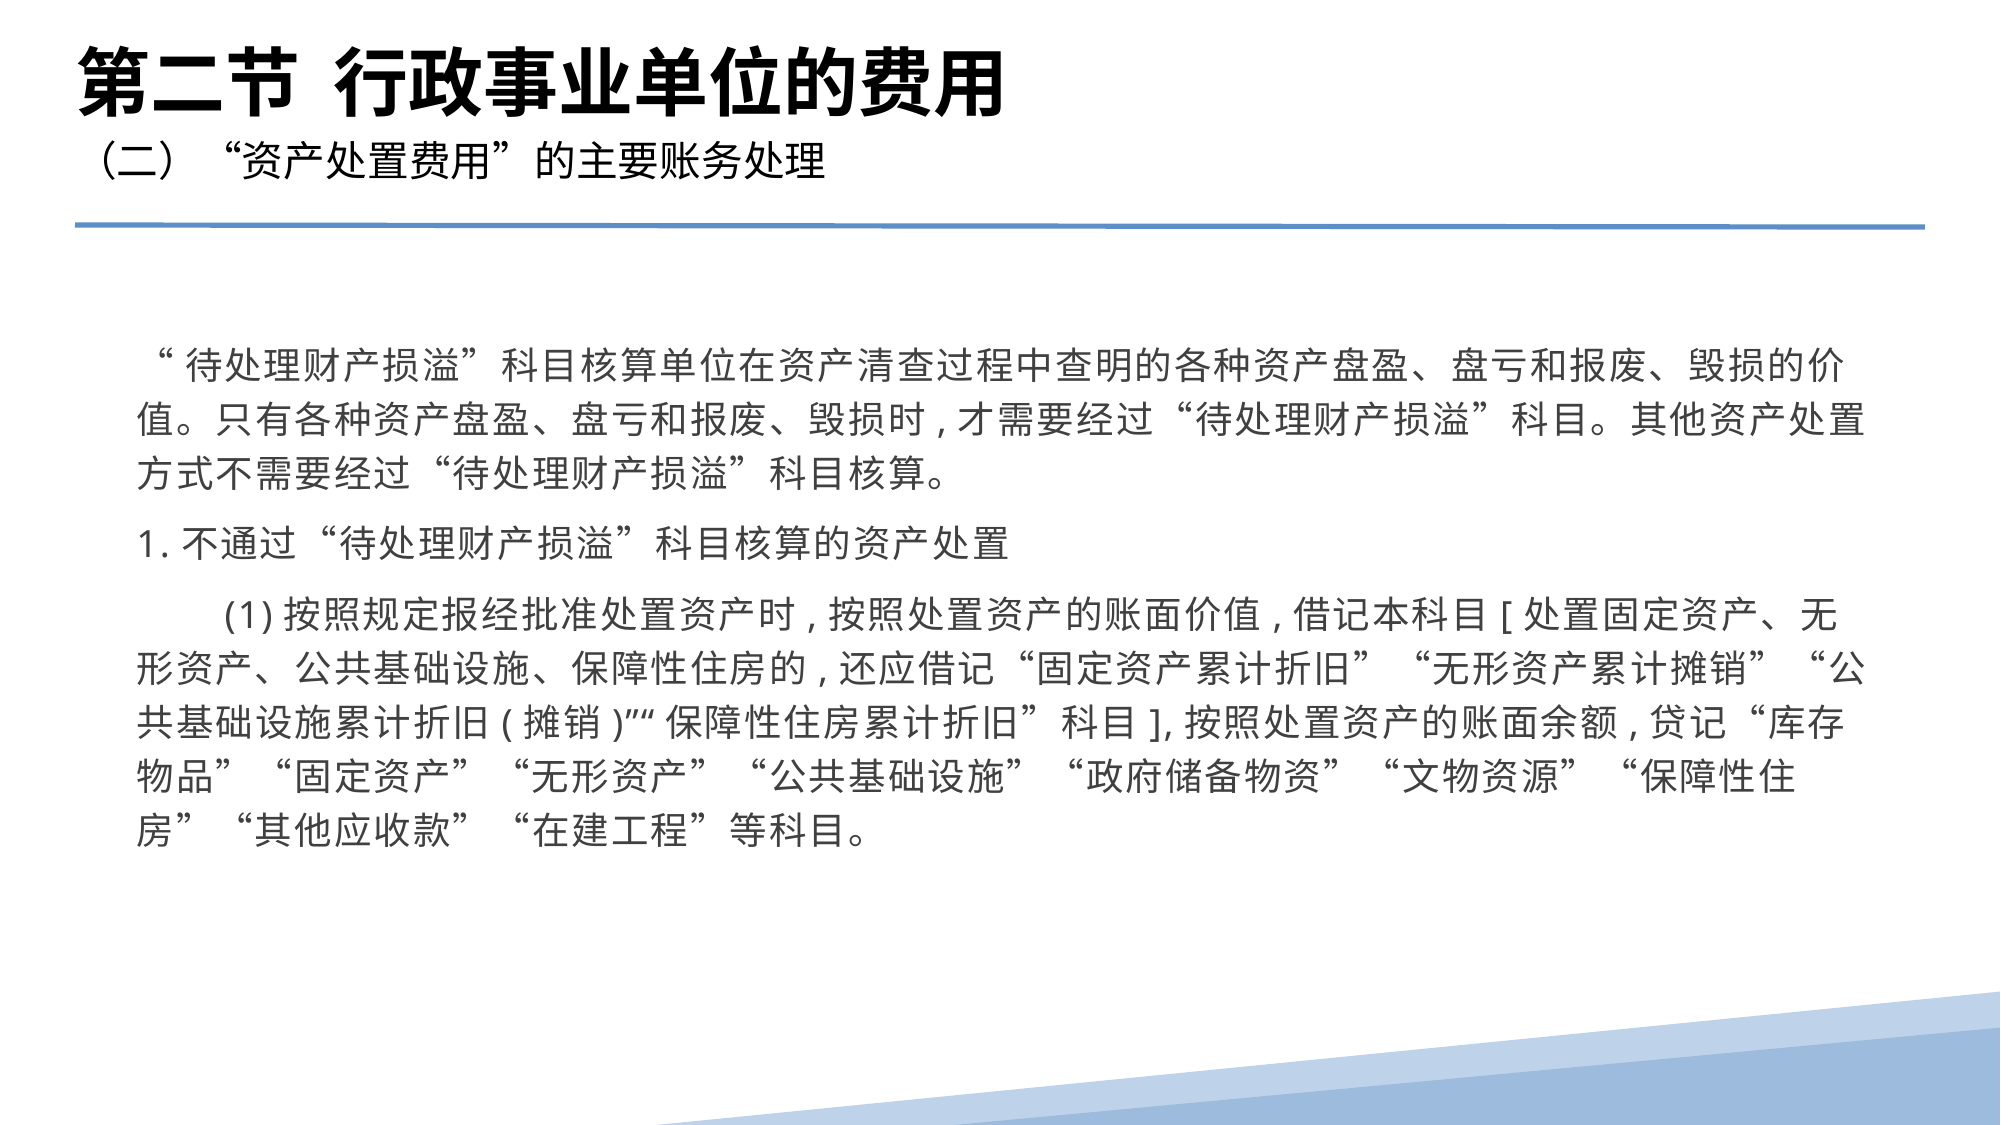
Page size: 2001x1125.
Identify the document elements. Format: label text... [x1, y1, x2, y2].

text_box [74, 224, 1925, 228]
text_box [656, 991, 2000, 1125]
text_box 第二节 行政事业单位的费用 [75, 24, 1925, 124]
text_box “待处理财产损溢”科目核算单位在资产清查过程中查明的各种资产盘盈、盘亏和报废、毁损的价值。只有各种资产盘盈、盘亏和报废、毁损时,才需要经过“待处理财产损溢”科目。其他资产处置方式不需要经过“待处理财产损溢”科目核算。 1.不通过“待处理财产损溢”科目核算的资产处置 (1)按照规定报经批准处置资产时,按照处置资产的账面价值,借记本科目[处置固定资产、无形资产、公共基础设施、保障性住房的,还应借记“固定资产累计折旧”“无形资产累计摊销”“公共基础设施累计折旧(摊销)”“保障性住房累计折旧”科目],按照处置资产的账面余额,贷记“库存物品”“固定资产”“无形资产”“公共基础设施”“政府储备物资”“文物资源”“保障性住房”“其他应收款”“在建工程”等科目。 [126, 255, 1879, 1000]
text_box （二）“资产处置费用”的主要账务处理 [75, 124, 1925, 200]
